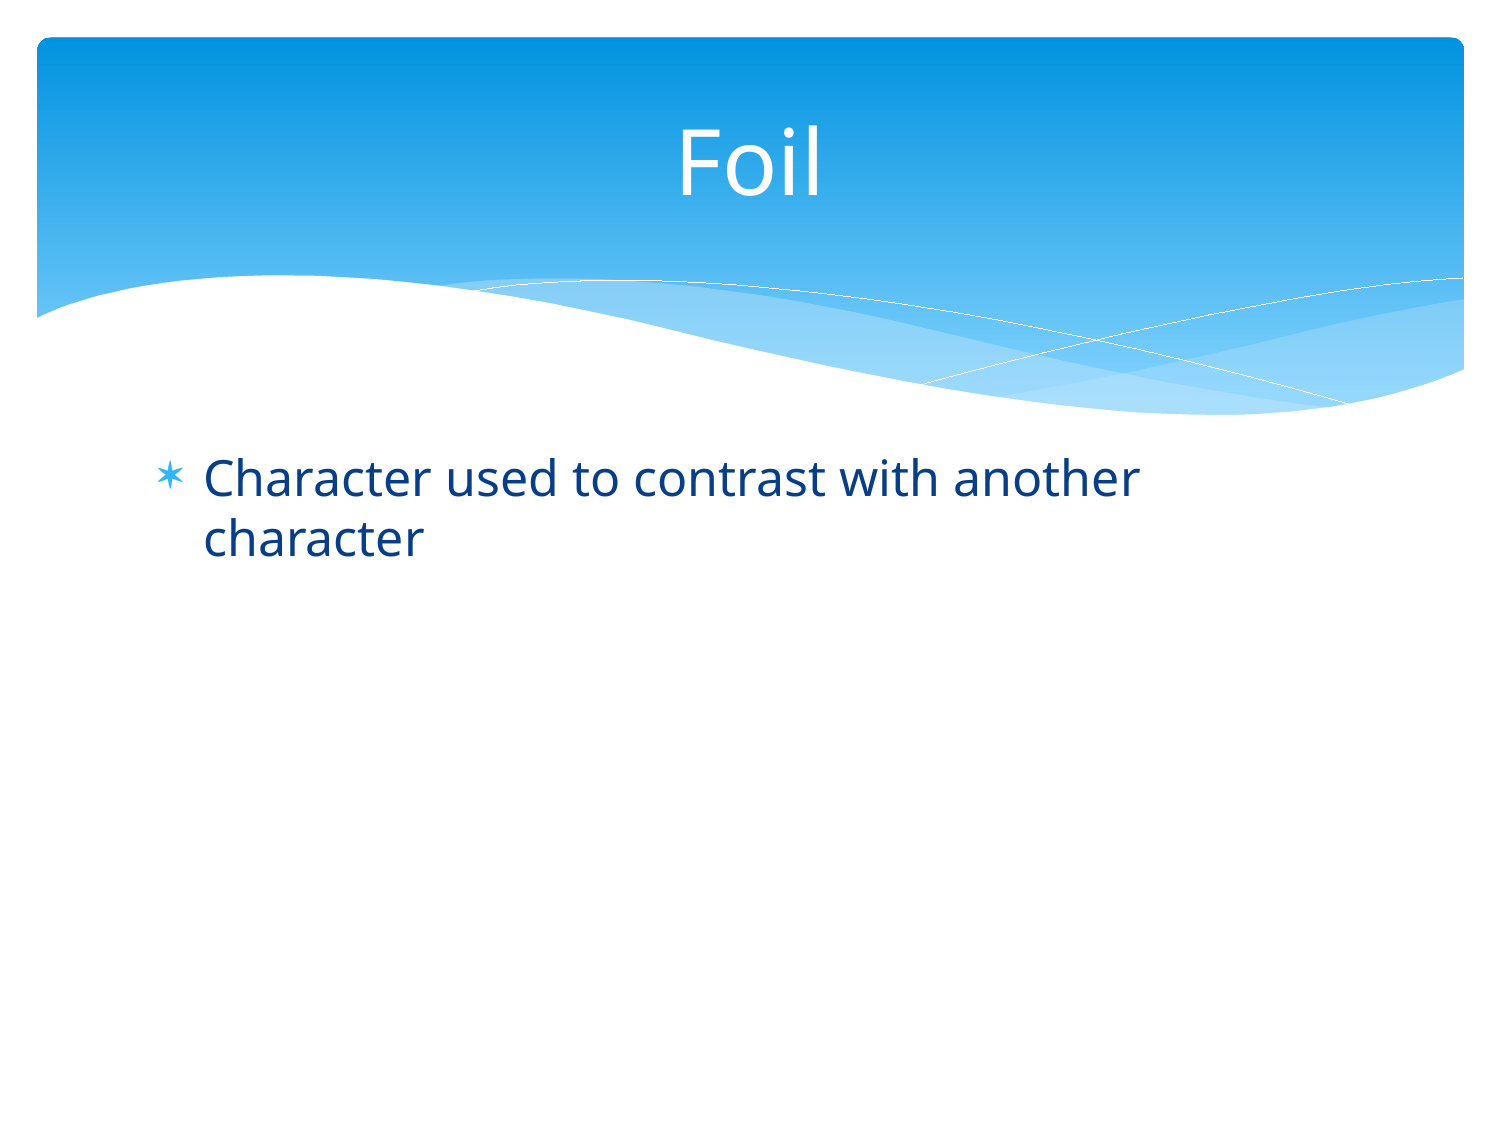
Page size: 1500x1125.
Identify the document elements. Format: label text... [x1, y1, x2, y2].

list Character used to contrast with another character [143, 438, 1359, 1005]
title Foil [75, 55, 1425, 261]
